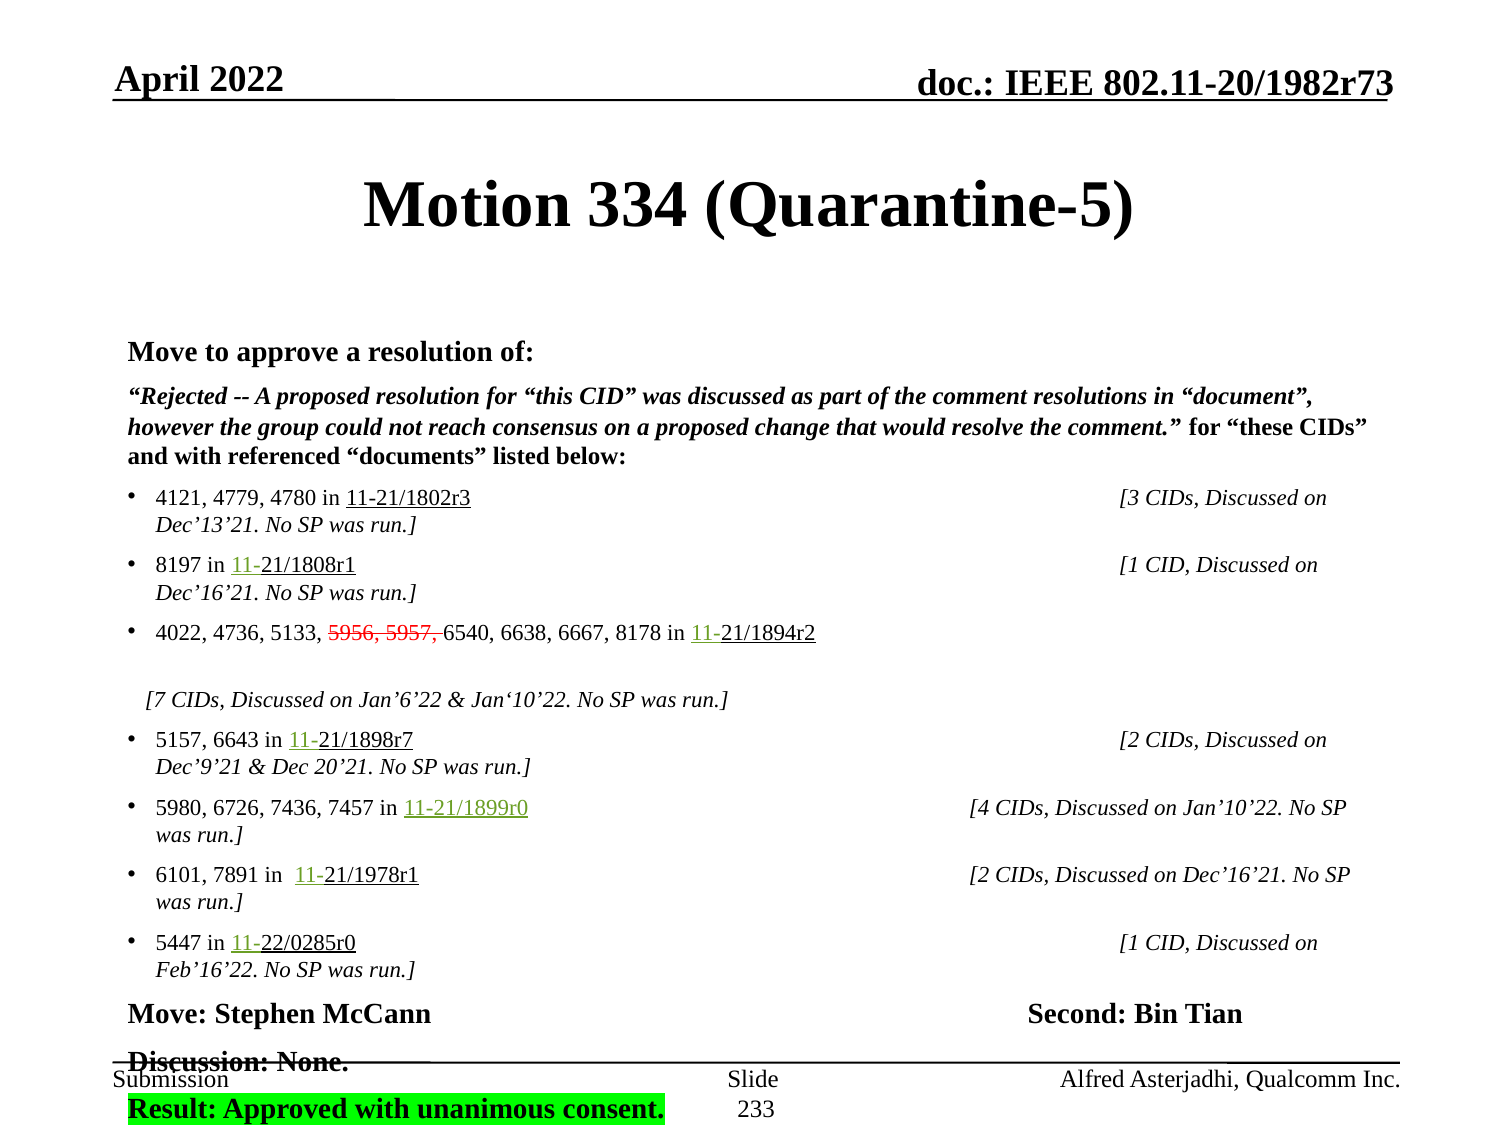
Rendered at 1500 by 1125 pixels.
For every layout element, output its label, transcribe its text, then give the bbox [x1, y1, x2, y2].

slide_number Slide 233 [712, 1061, 800, 1123]
list Move to approve a resolution of: “Rejected -- A proposed resolution for “this CID” was discussed as part of the comment resolutions in “document”, however the group could not reach consensus on a proposed change that would resolve the comment.” for “these CIDs” and with referenced “documents” listed below: 4121, 4779, 4780 in 11-21/1802r3 [3 CIDs, Discussed on Dec’13’21. No SP was run.] 8197 in 11-21/1808r1 [1 CID, Discussed on Dec’16’21. No SP was run.] 4022, 4736, 5133, 5956, 5957, 6540, 6638, 6667, 8178 in 11-21/1894r2 [7 CIDs, Discussed on Jan’6’22 & Jan‘10’22. No SP was run.] 5157, 6643 in 11-21/1898r7 [2 CIDs, Discussed on Dec’9’21 & Dec 20’21. No SP was run.] 5980, 6726, 7436, 7457 in 11-21/1899r0 [4 CIDs, Discussed on Jan’10’22. No SP was run.] 6101, 7891 in 11-21/1978r1 [2 CIDs, Discussed on Dec’16’21. No SP was run.] 5447 in 11-22/0285r0 [1 CID, Discussed on Feb’16’22. No SP was run.] Move: Stephen McCann Second: Bin Tian Discussion: None. Result: Approved with unanimous consent. Note: CIDs that have been discussed and for which the group could not reach consensus. [112, 324, 1388, 1013]
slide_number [114, 54, 423, 100]
footer Alfred Asterjadhi, Qualcomm Inc. [878, 1061, 1402, 1093]
title Motion 334 (Quarantine-5) [112, 112, 1388, 288]
